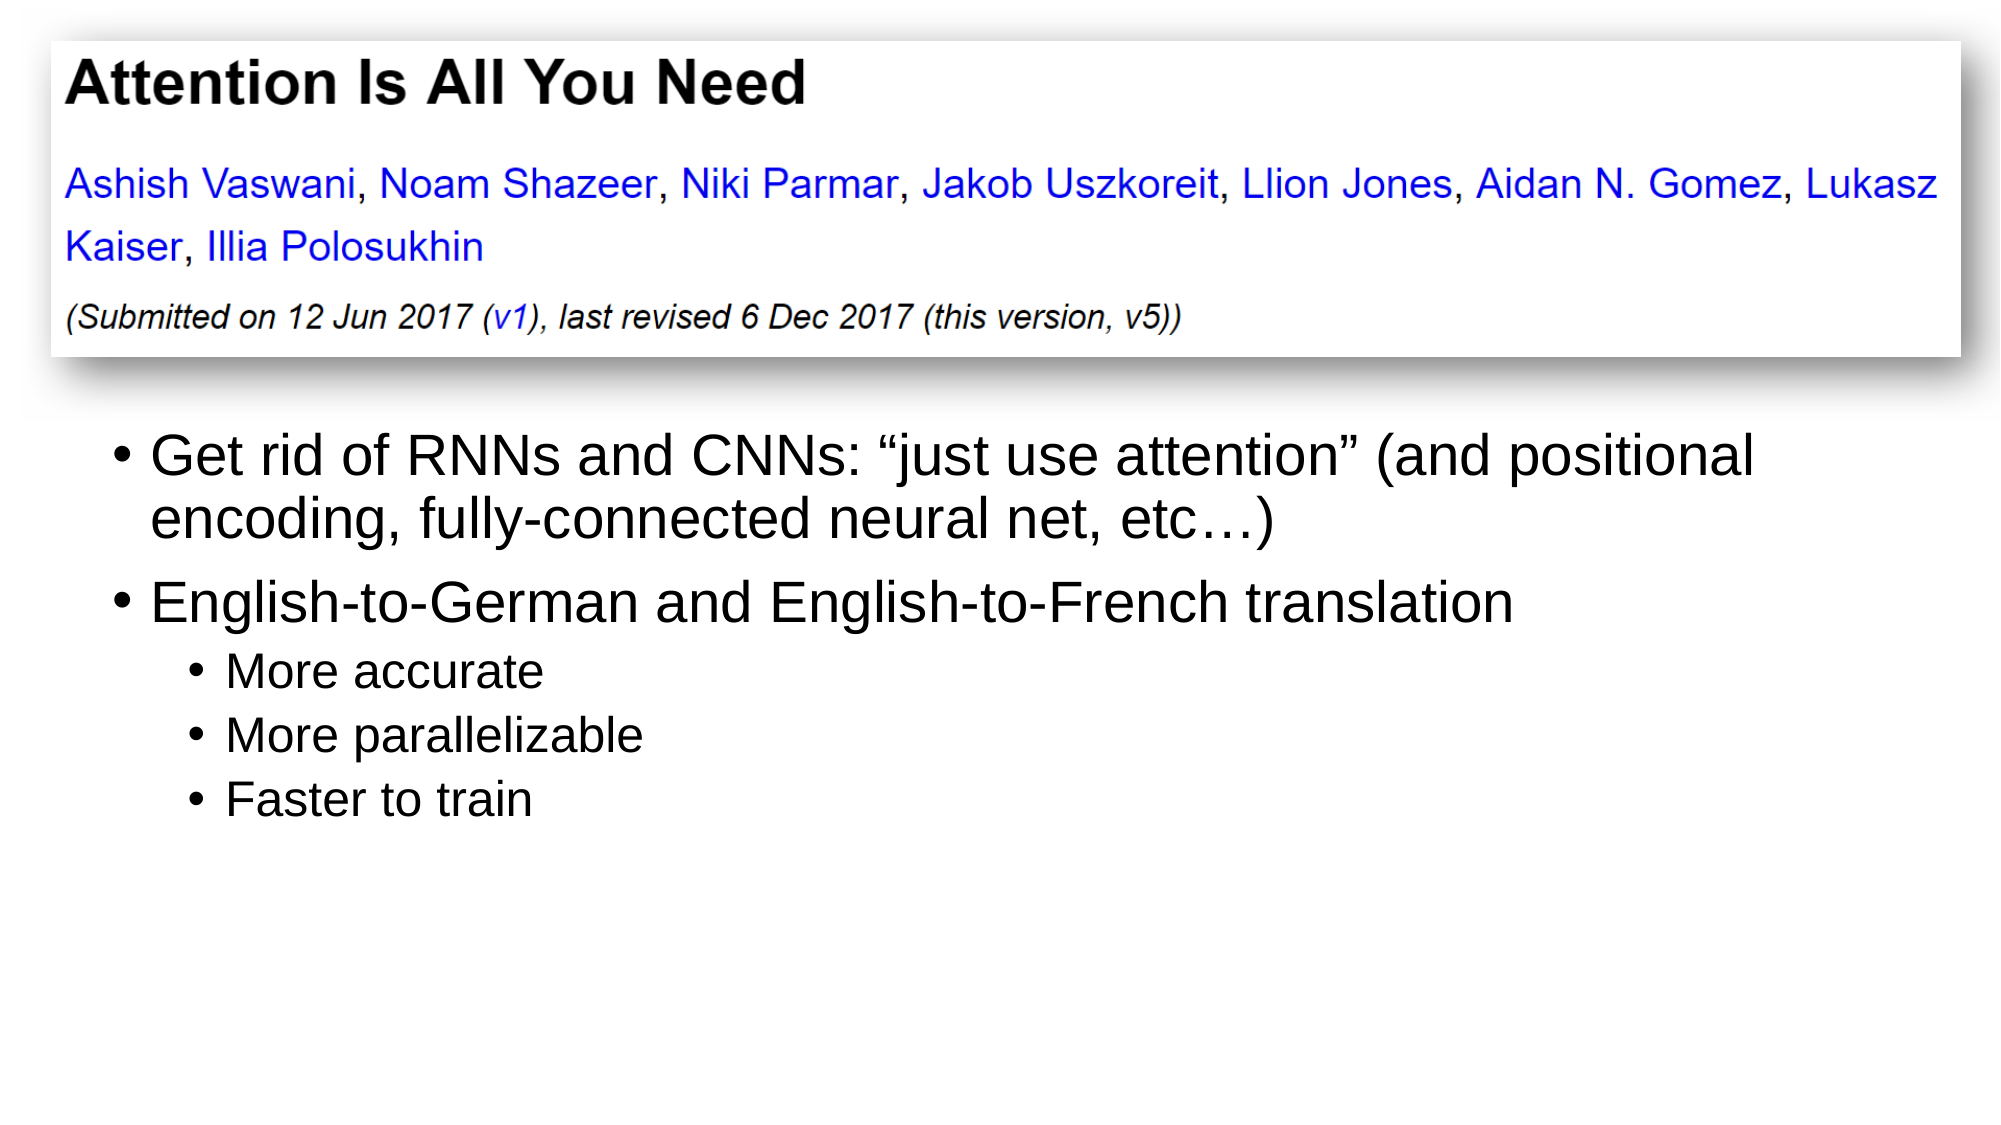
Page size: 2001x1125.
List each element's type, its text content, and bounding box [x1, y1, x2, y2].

picture [51, 41, 1961, 357]
list Get rid of RNNs and CNNs: “just use attention” (and positional encoding, fully-connected neural net, etc…) English-to-German and English-to-French translation More accurate More parallelizable Faster to train [97, 417, 1863, 912]
